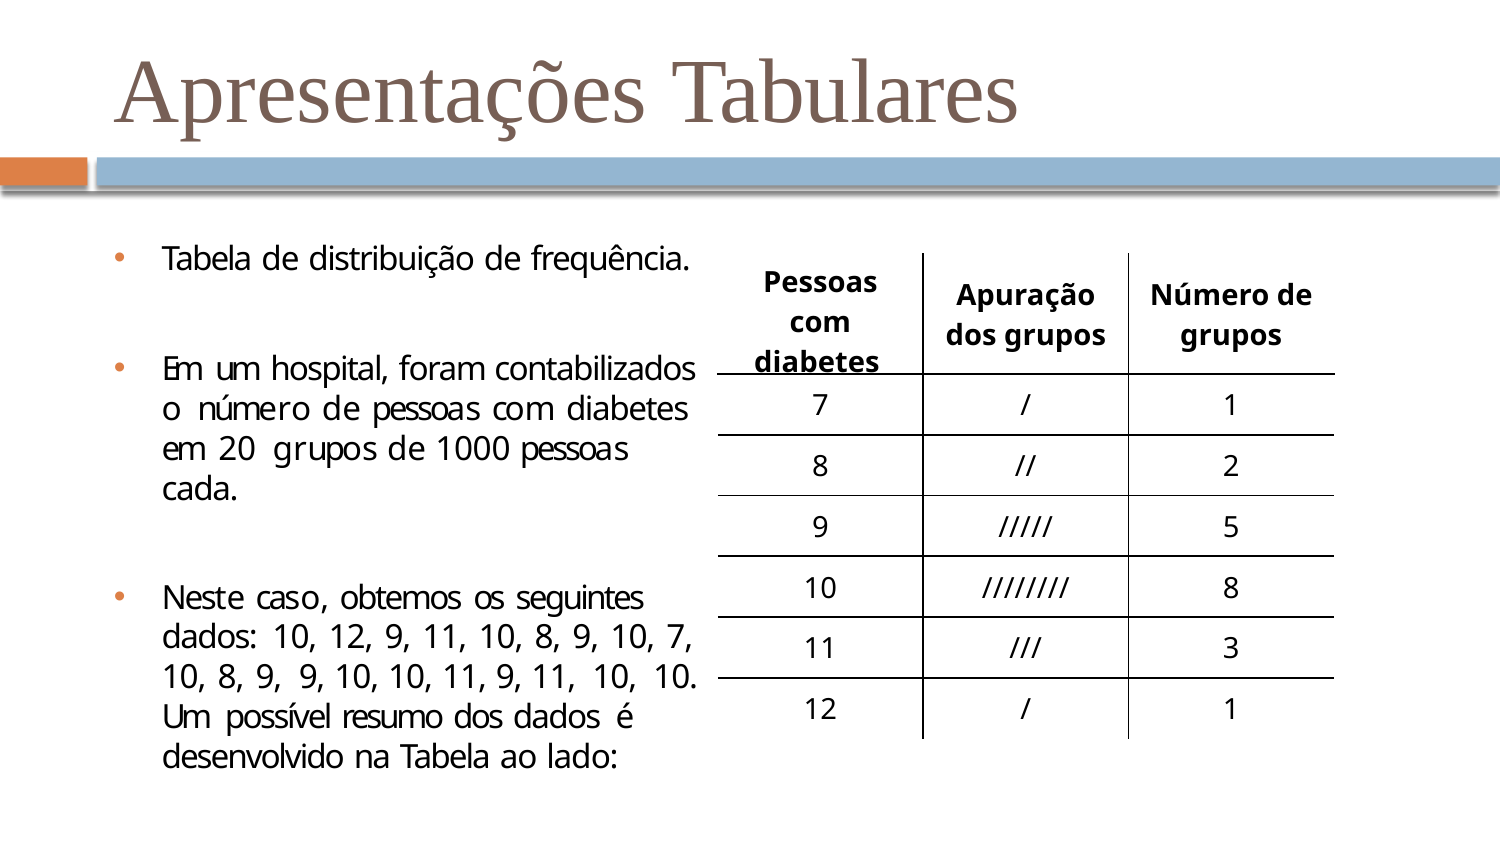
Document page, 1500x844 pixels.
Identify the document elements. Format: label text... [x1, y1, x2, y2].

table_cell / [924, 679, 1128, 739]
table_cell 12 [718, 679, 922, 739]
table_cell 5 [1129, 496, 1334, 555]
table_cell 1 [1129, 679, 1334, 739]
table_cell ///// [924, 496, 1128, 555]
picture [0, 156, 1500, 203]
table_cell 3 [1129, 618, 1334, 677]
text_box Tabela de distribuição de frequência. Em um hospital, foram contabilizados o número de pessoas com diabetes em 20 grupos de 1000 pessoas cada. Neste caso, obtemos os seguintes dados: 10, 12, 9, 11, 10, 8, 9, 10, 7, 10, 8, 9, 9, 10, 10, 11, 9, 11, 10, 10. Um possível resumo dos dados é desenvolvido na Tabela ao lado: [111, 220, 704, 776]
table_cell 1 [1129, 375, 1334, 434]
title Apresentações Tabulares [111, 28, 1026, 172]
table_cell // [924, 436, 1128, 495]
table_header Número de grupos [1129, 255, 1333, 373]
table_cell / [924, 375, 1128, 434]
table_cell 11 [718, 618, 922, 677]
table_cell 7 [718, 375, 922, 434]
table_cell 9 [718, 496, 922, 555]
table_cell 2 [1129, 436, 1334, 495]
table_cell //////// [924, 557, 1128, 616]
table_cell /// [924, 618, 1128, 677]
table_header Apuração dos grupos [924, 255, 1128, 373]
table_header Pessoas com diabetes [719, 255, 922, 373]
table_cell 10 [718, 557, 922, 616]
table_cell 8 [718, 436, 922, 495]
table_cell 8 [1129, 557, 1334, 616]
